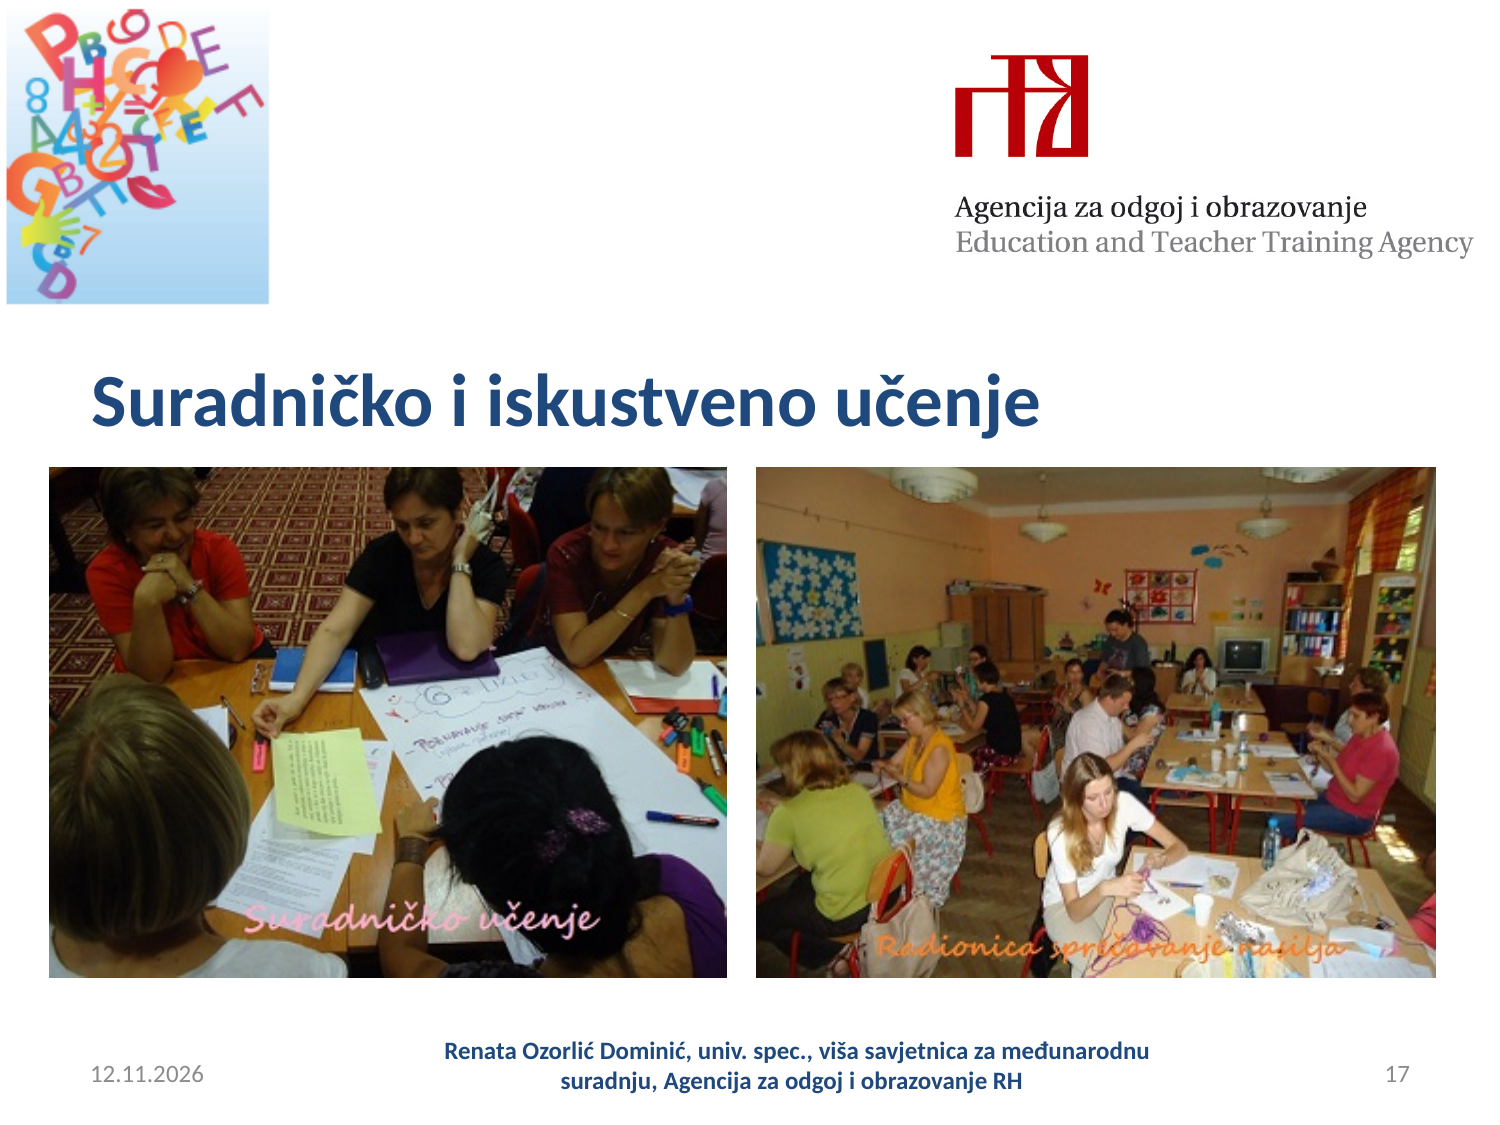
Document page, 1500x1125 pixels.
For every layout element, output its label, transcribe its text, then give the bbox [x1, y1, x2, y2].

picture [0, 0, 278, 308]
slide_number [75, 1042, 425, 1103]
slide_number 17 [1074, 1042, 1425, 1103]
footer Renata Ozorlić Dominić, univ. spec., viša savjetnica za međunarodnu suradnju, Agencija za odgoj i obrazovanje RH [407, 1035, 1189, 1095]
title Suradničko i iskustveno učenje [76, 302, 1427, 491]
picture [926, 30, 1500, 287]
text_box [49, 467, 727, 978]
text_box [756, 467, 1436, 978]
